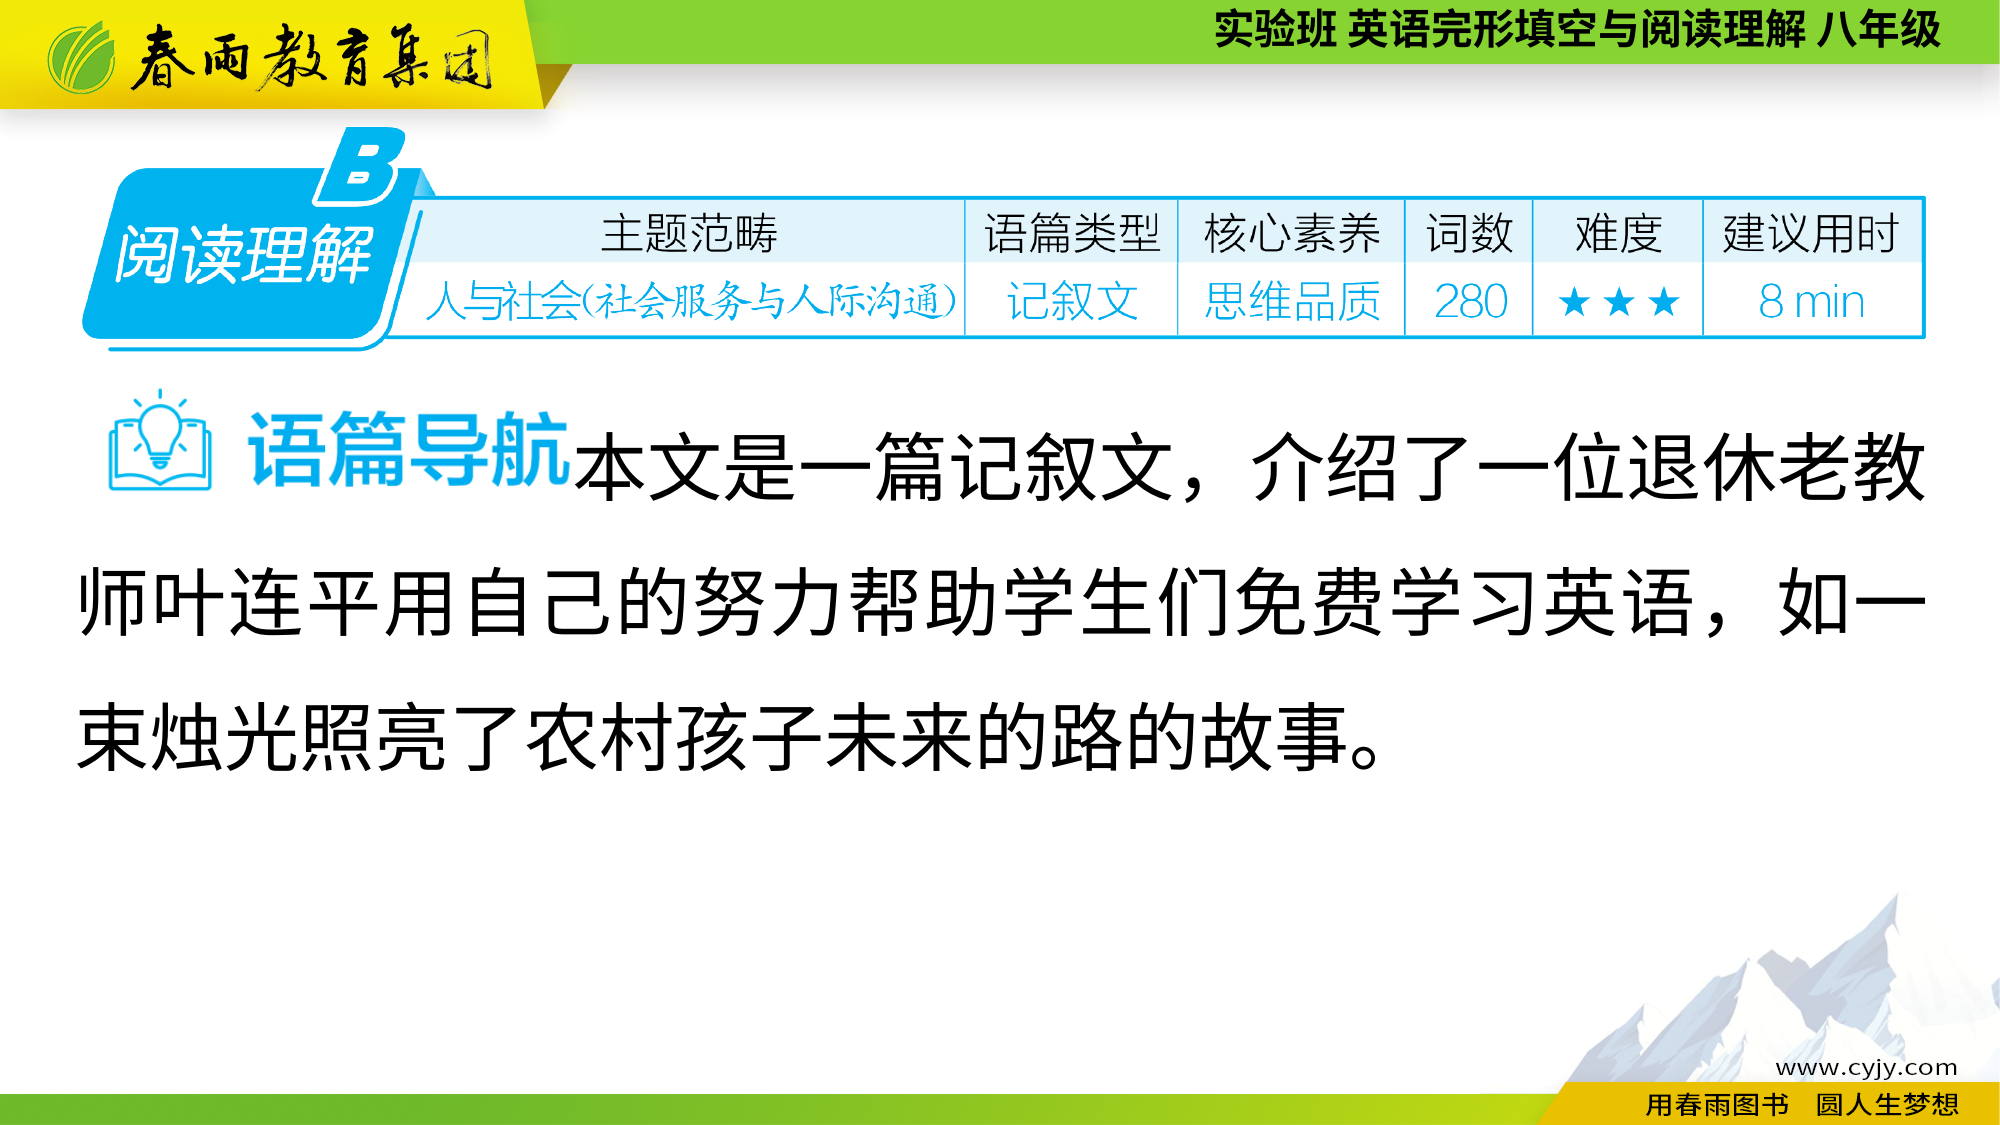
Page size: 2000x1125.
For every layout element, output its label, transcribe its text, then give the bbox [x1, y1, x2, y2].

picture [0, 0, 2000, 1125]
list 本文是一篇记叙文，介绍了一位退休老教师叶连平用自己的努力帮助学生们免费学习英语，如一束烛光照亮了农村孩子未来的路的故事。 [59, 368, 1944, 776]
